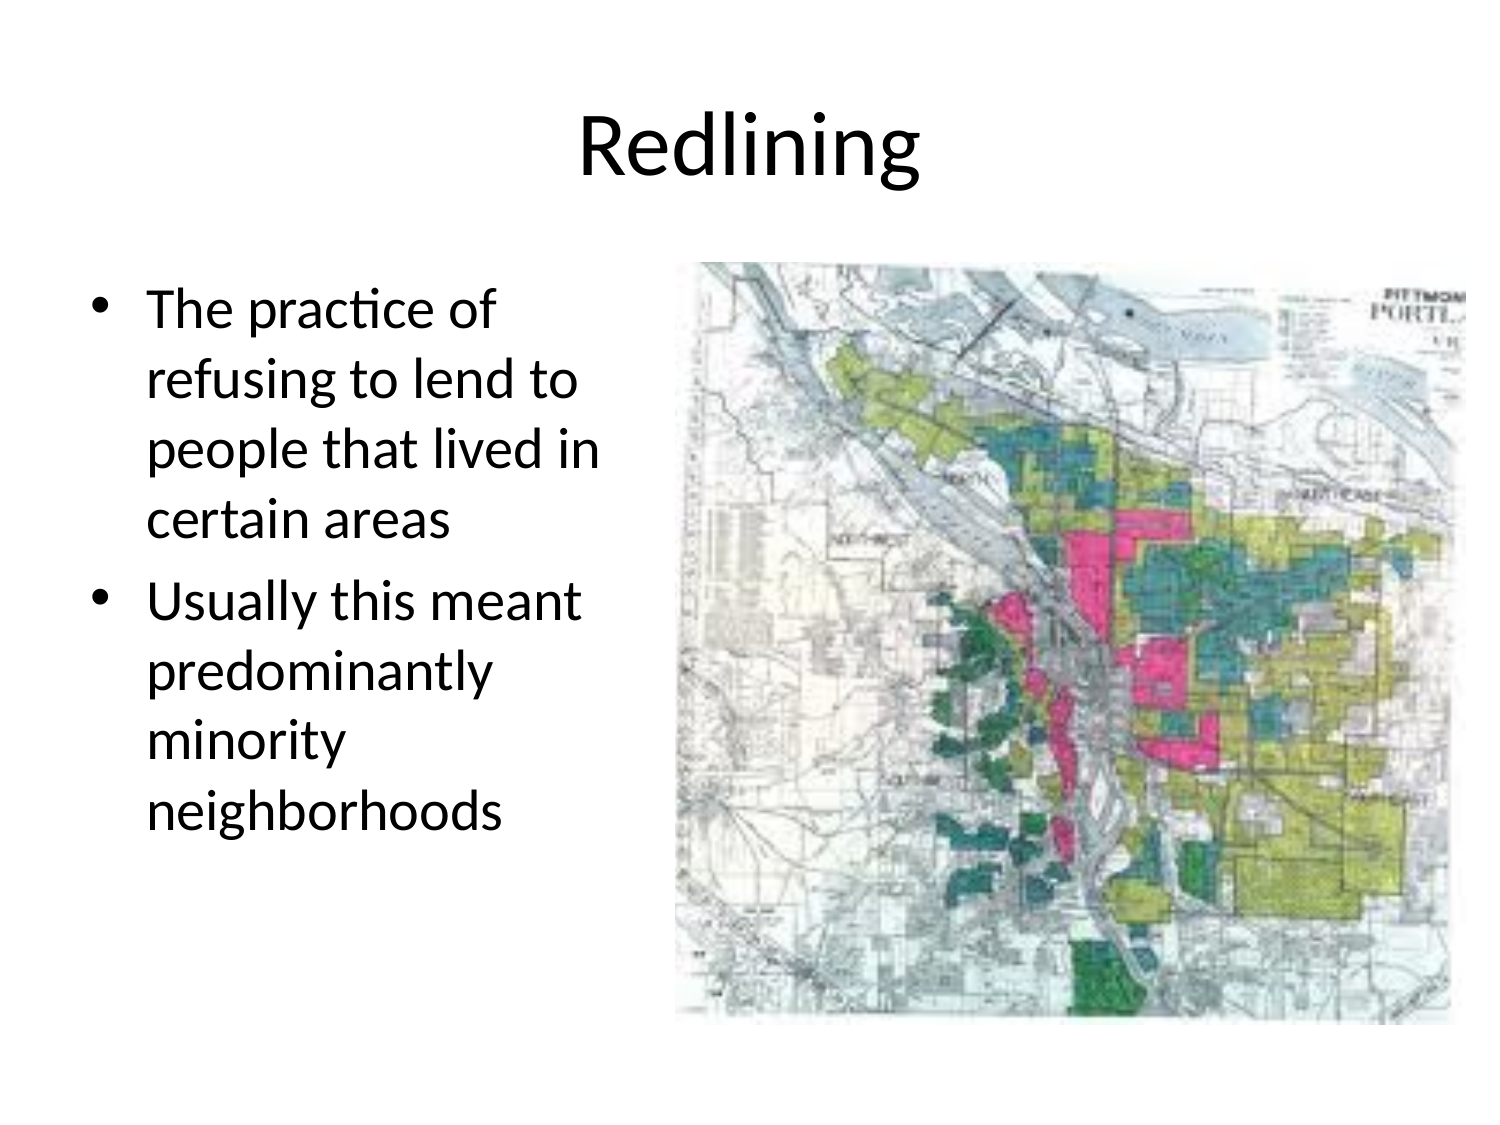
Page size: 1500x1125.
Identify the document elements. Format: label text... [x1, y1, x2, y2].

list The practice of refusing to lend to people that lived in certain areas Usually this meant predominantly minority neighborhoods [75, 262, 672, 1005]
title Redlining [75, 45, 1425, 233]
picture [674, 262, 1466, 1026]
